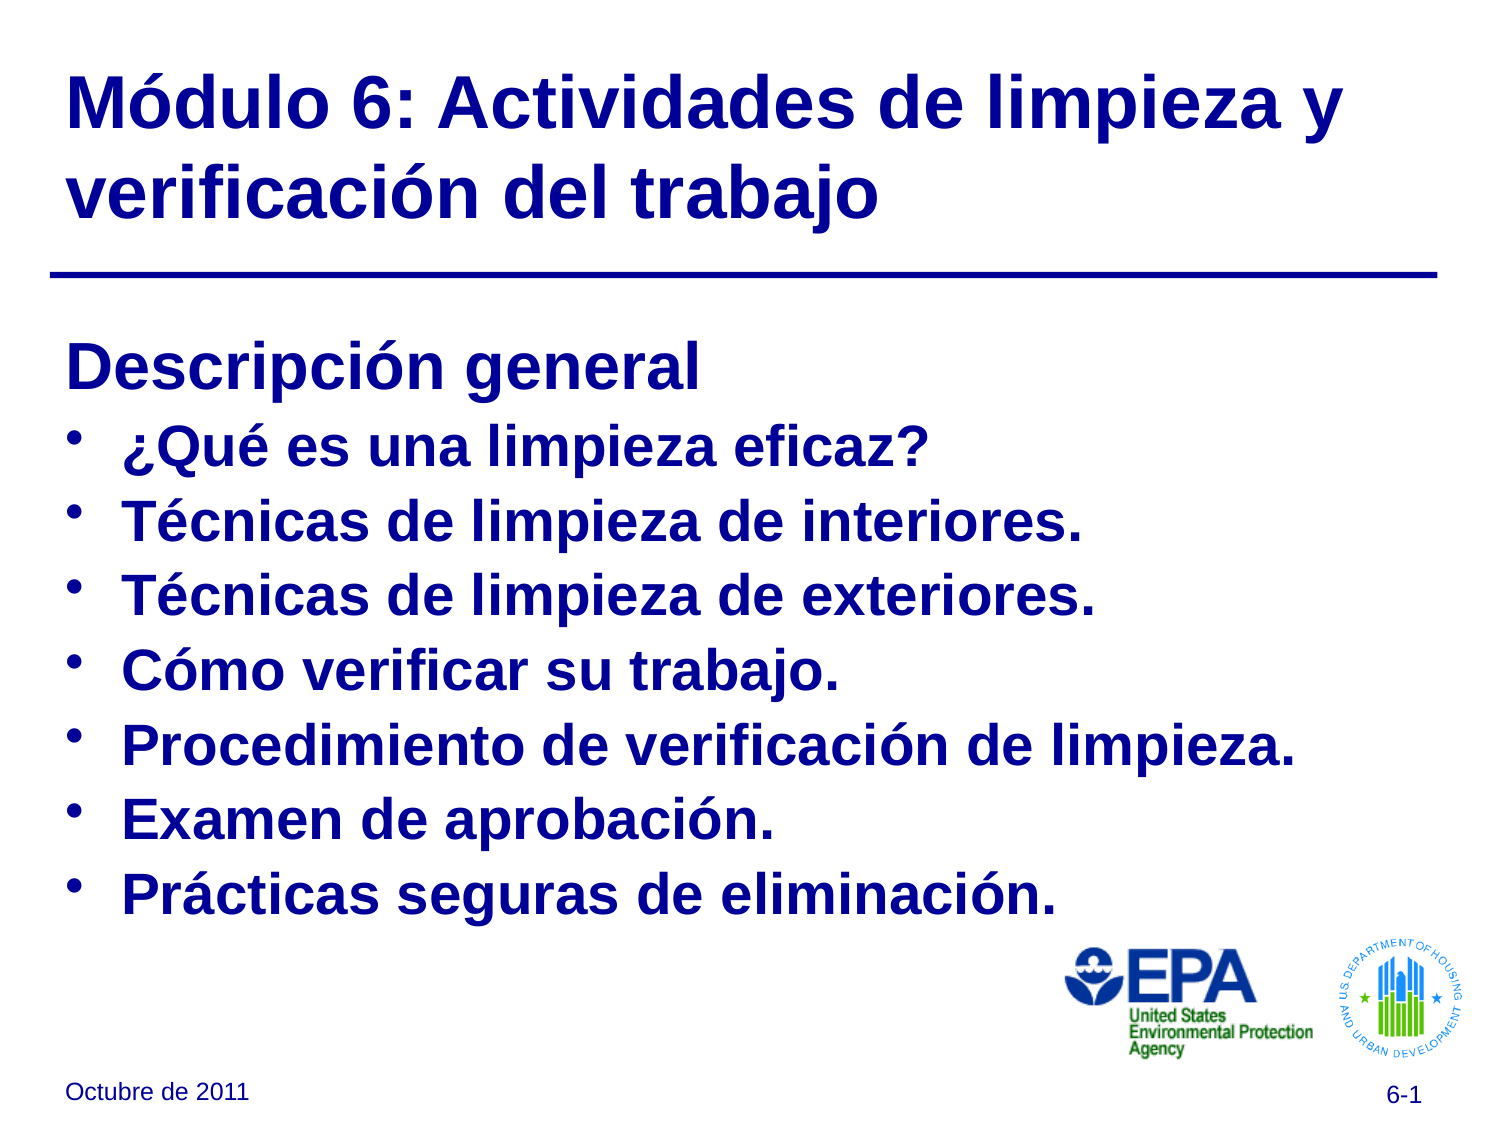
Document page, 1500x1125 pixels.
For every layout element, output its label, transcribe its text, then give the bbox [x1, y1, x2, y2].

list Descripción general ¿Qué es una limpieza eficaz? Técnicas de limpieza de interiores. Técnicas de limpieza de exteriores. Cómo verificar su trabajo. Procedimiento de verificación de limpieza. Examen de aprobación. Prácticas seguras de eliminación. [49, 324, 1438, 1001]
slide_number Octubre de 2011 [49, 1049, 363, 1125]
slide_number 6-1 [1124, 1049, 1438, 1125]
title Módulo 6: Actividades de limpieza y verificación del trabajo [49, 49, 1438, 238]
picture [1337, 937, 1463, 1059]
picture [1062, 1001, 1319, 1064]
